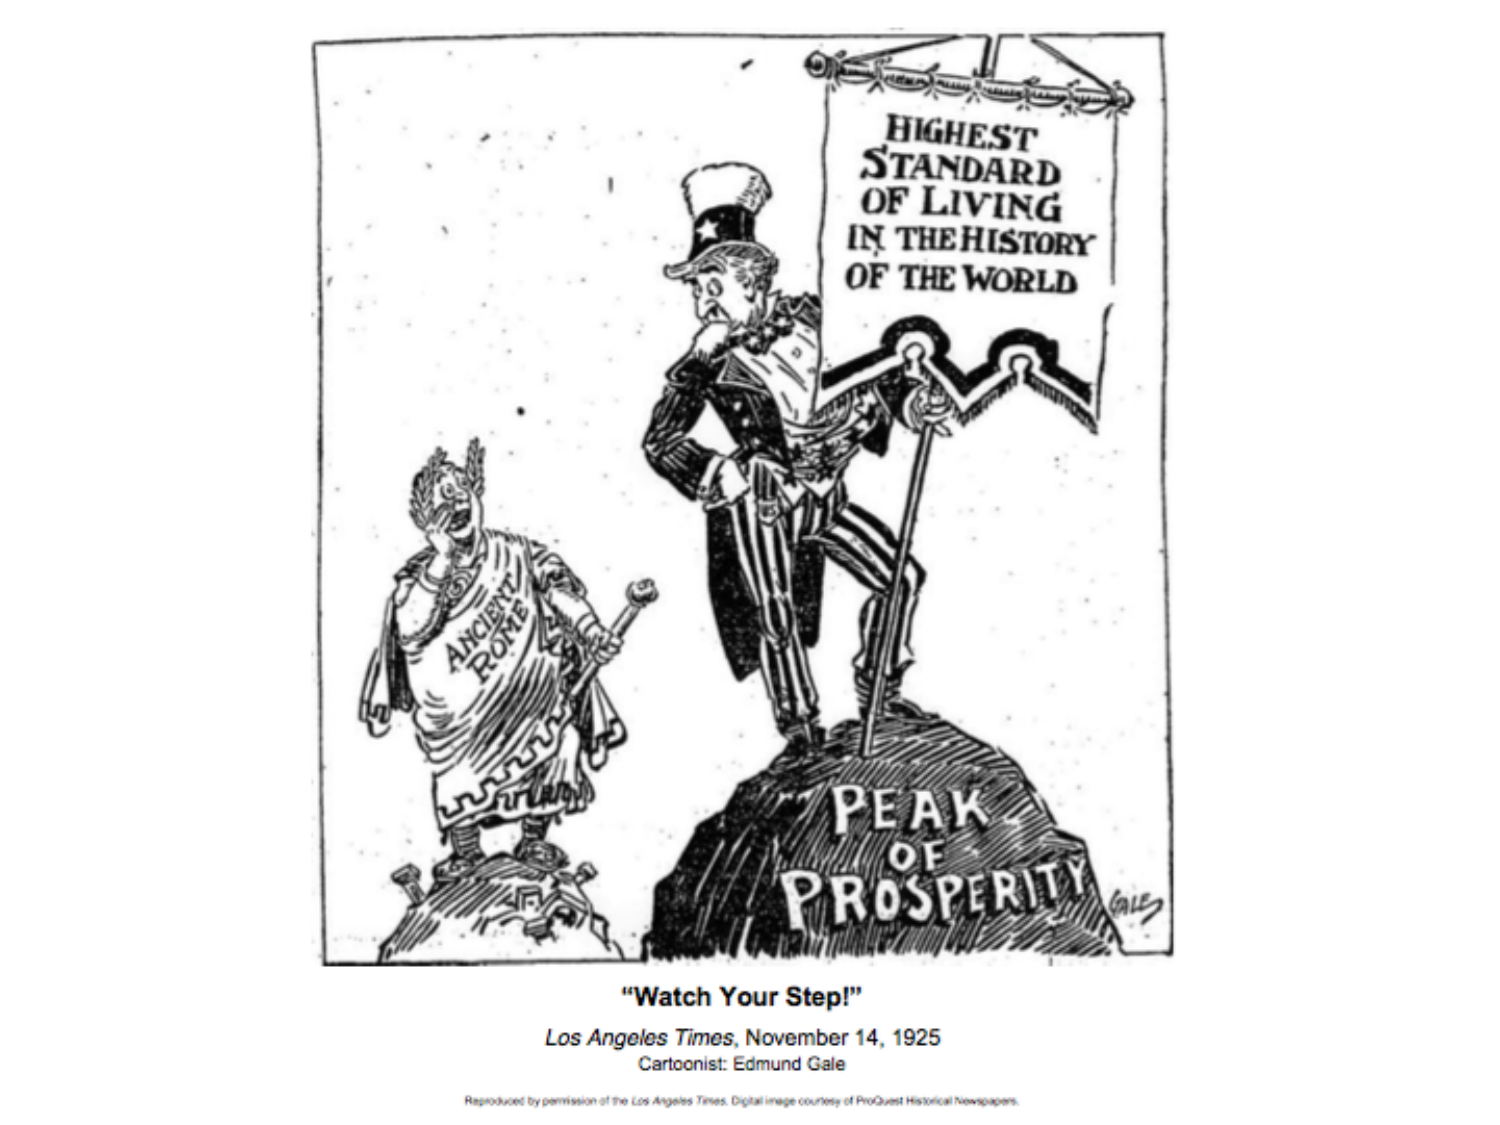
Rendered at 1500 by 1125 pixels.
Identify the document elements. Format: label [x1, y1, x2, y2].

picture [291, 0, 1205, 1125]
